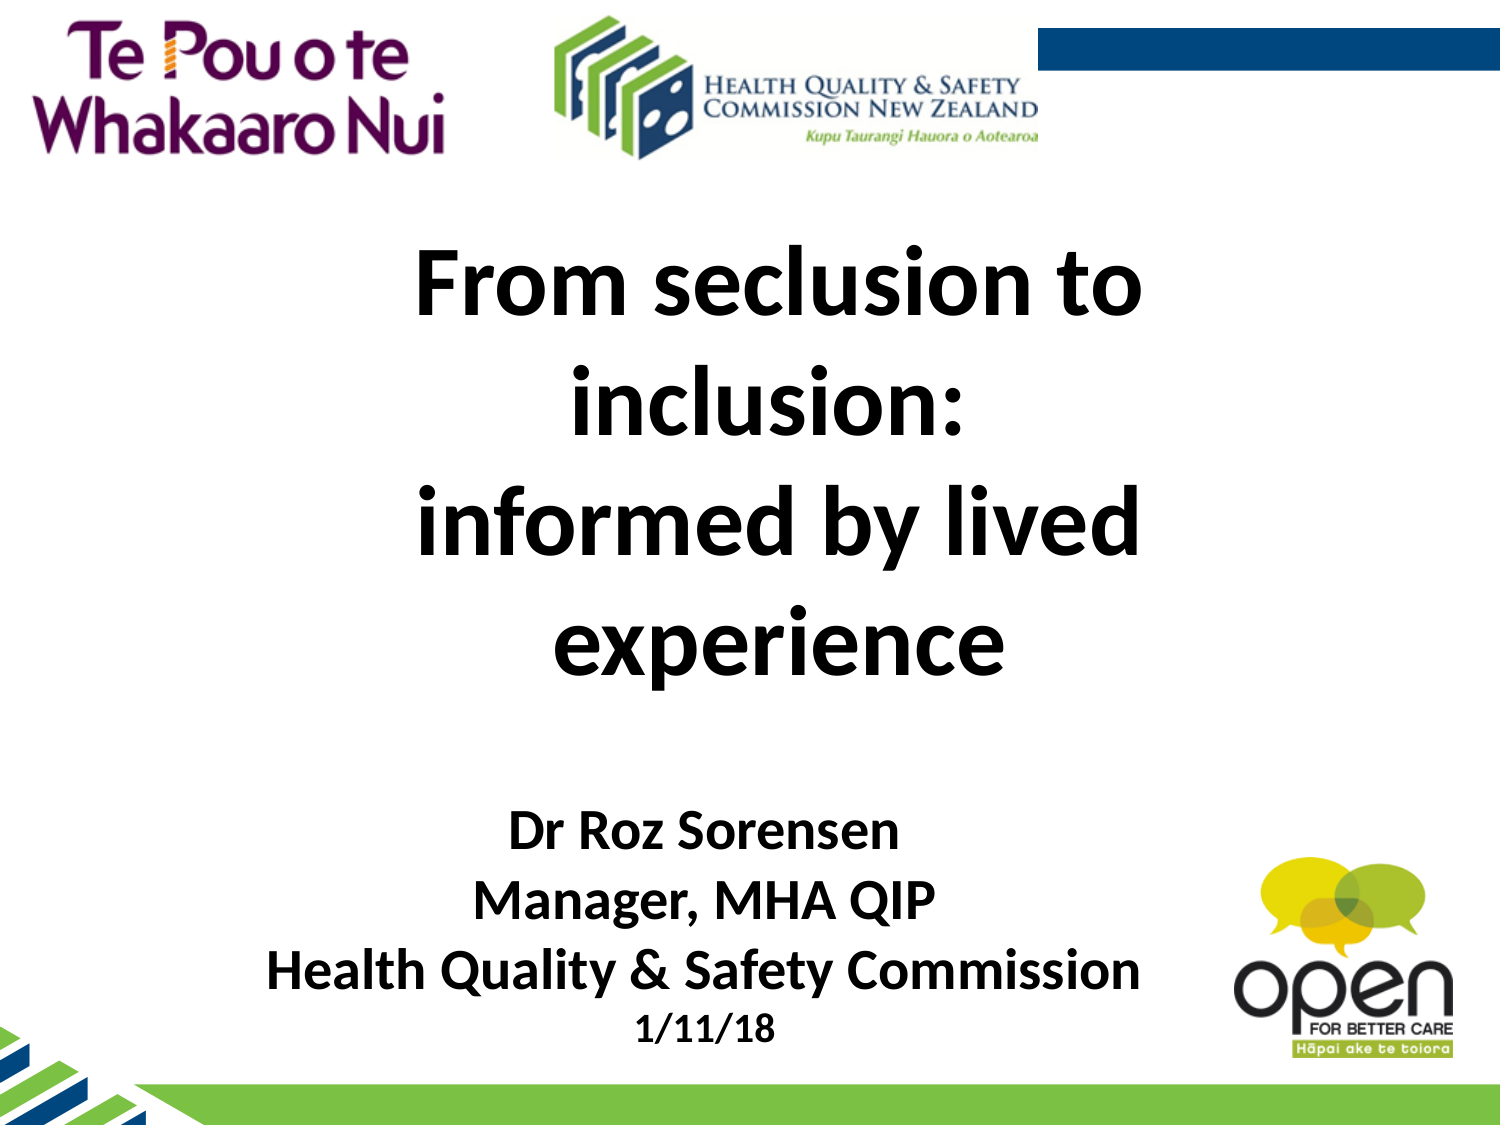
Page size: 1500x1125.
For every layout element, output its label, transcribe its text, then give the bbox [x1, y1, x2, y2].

title Dr Roz Sorensen Manager, MHA QIP Health Quality & Safety Commission 1/11/18 [174, 608, 1235, 764]
picture [0, 0, 1500, 1125]
text_box From seclusion to inclusion: informed by lived experience [265, 208, 1294, 703]
